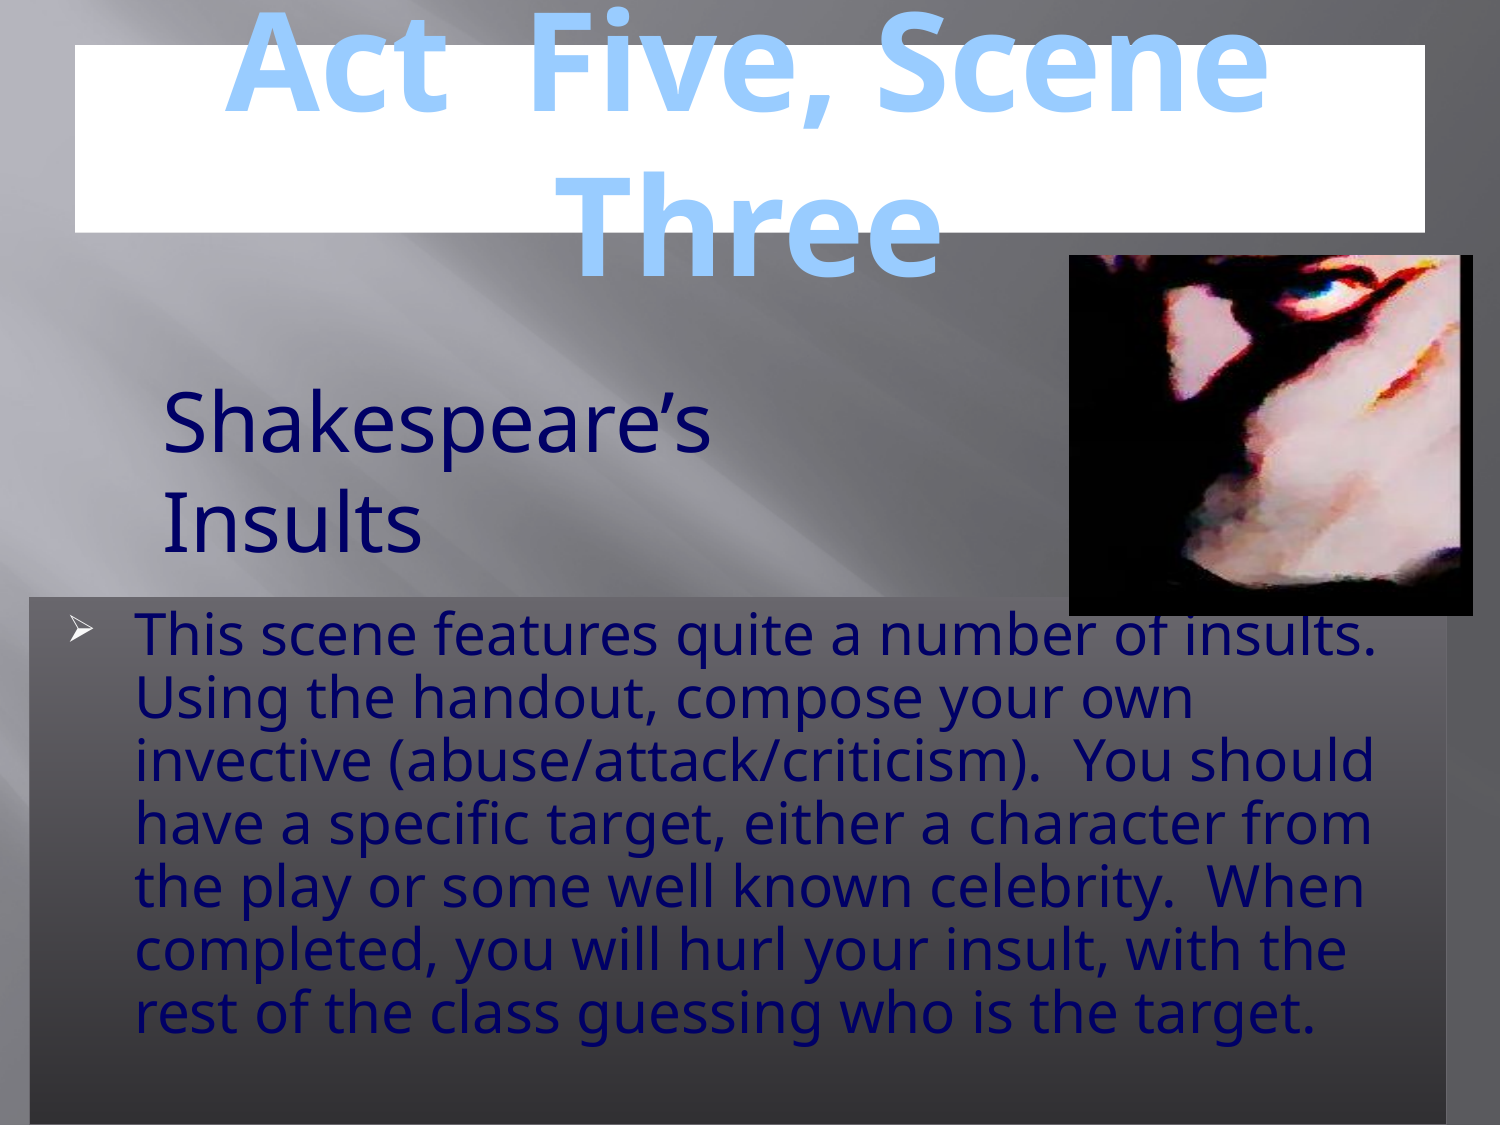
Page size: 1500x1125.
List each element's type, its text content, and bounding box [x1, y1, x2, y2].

text_box Shakespeare’s Insults [147, 361, 833, 577]
list This scene features quite a number of insults. Using the handout, compose your own invective (abuse/attack/criticism). You should have a specific target, either a character from the play or some well known celebrity. When completed, you will hurl your insult, with the rest of the class guessing who is the target. [29, 597, 1447, 1125]
title Act Five, Scene Three [75, 45, 1425, 233]
picture [1068, 255, 1474, 616]
